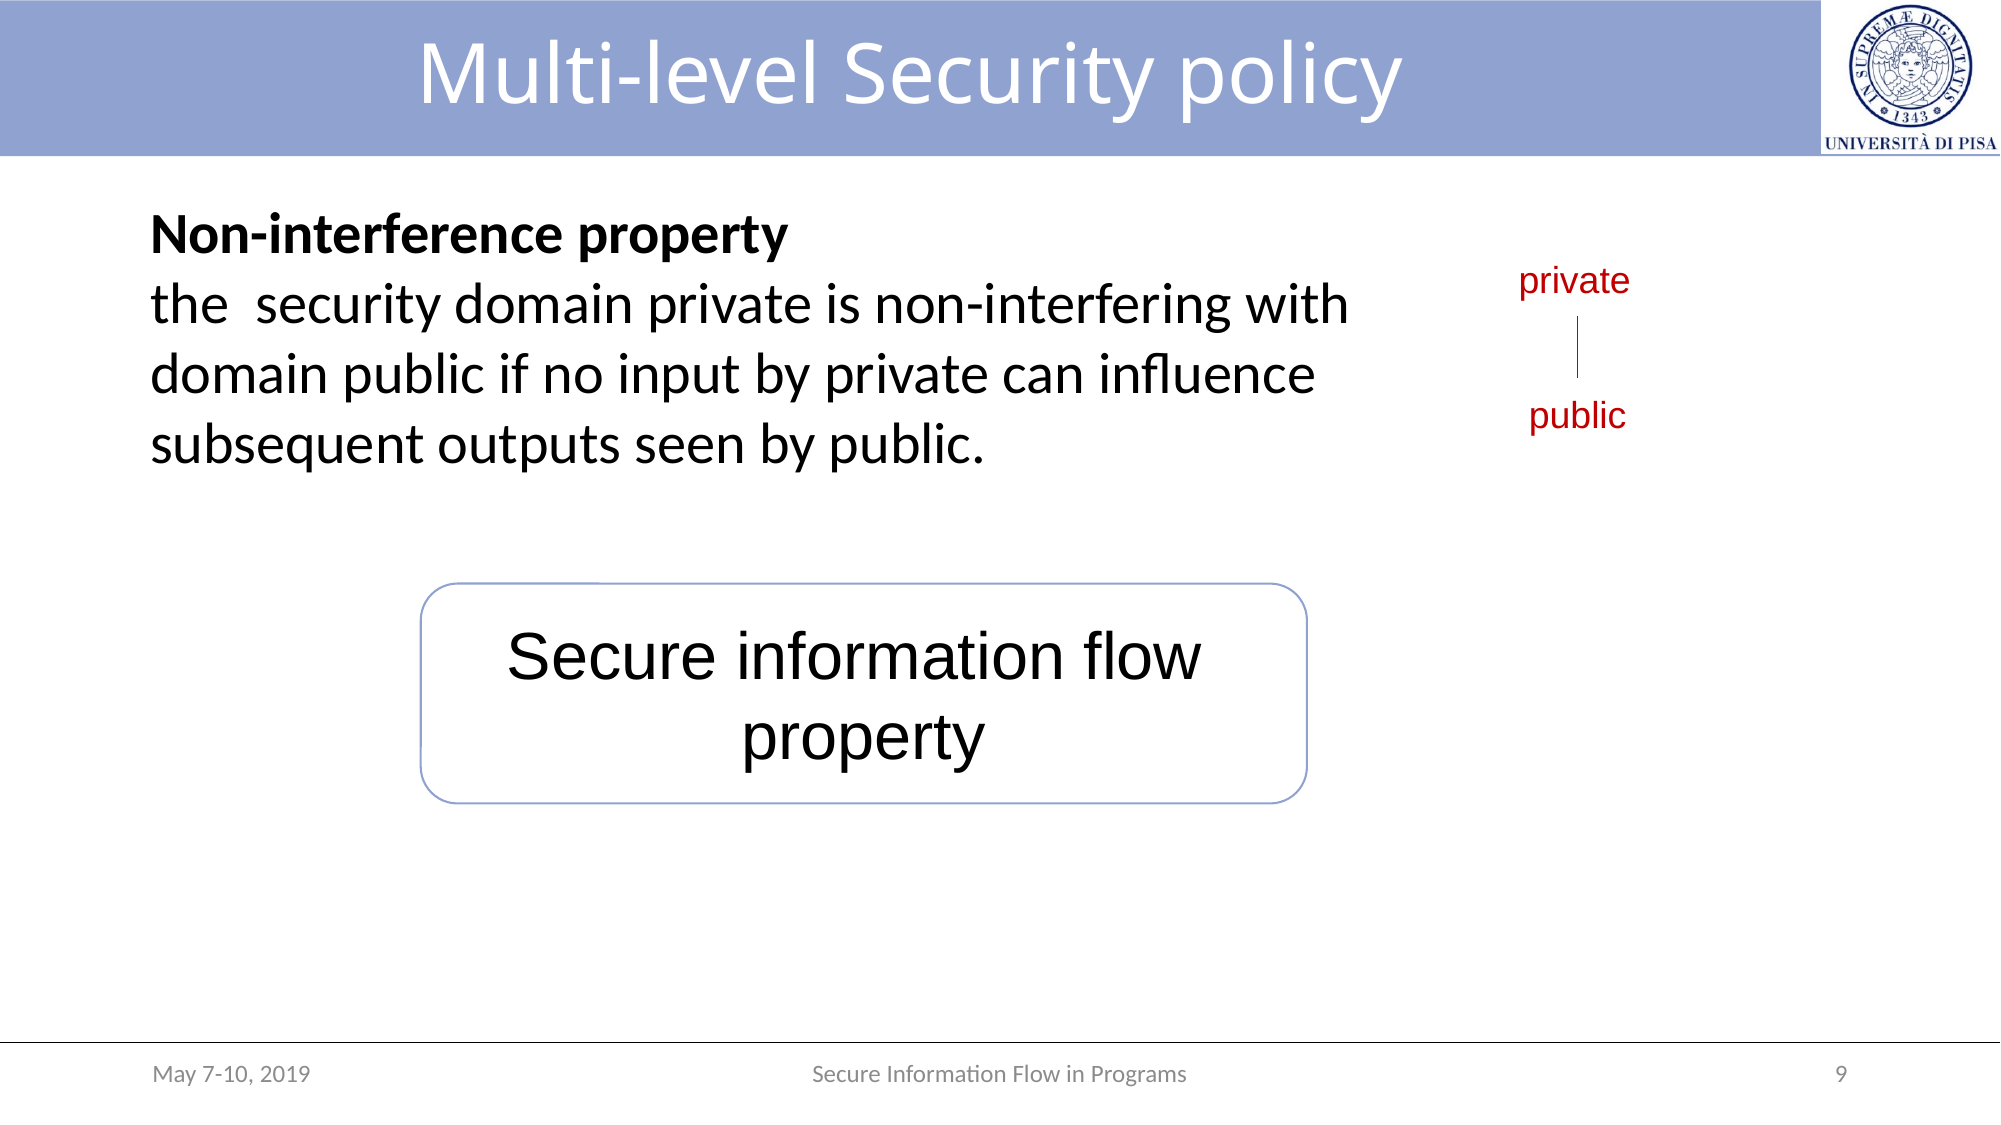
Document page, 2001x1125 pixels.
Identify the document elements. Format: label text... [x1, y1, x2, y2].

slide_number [137, 1042, 588, 1103]
slide_number 9 [1412, 1042, 1863, 1103]
text_box [419, 582, 1308, 805]
text_box private public [1503, 248, 1691, 444]
text_box Non-interference property the security domain private is non-interfering with domain public if no input by private can influence subsequent outputs seen by public. [135, 188, 1424, 483]
picture [1822, 0, 2000, 154]
title Multi-level Security policy [0, 0, 1822, 154]
footer Secure Information Flow in Programs [662, 1042, 1338, 1103]
